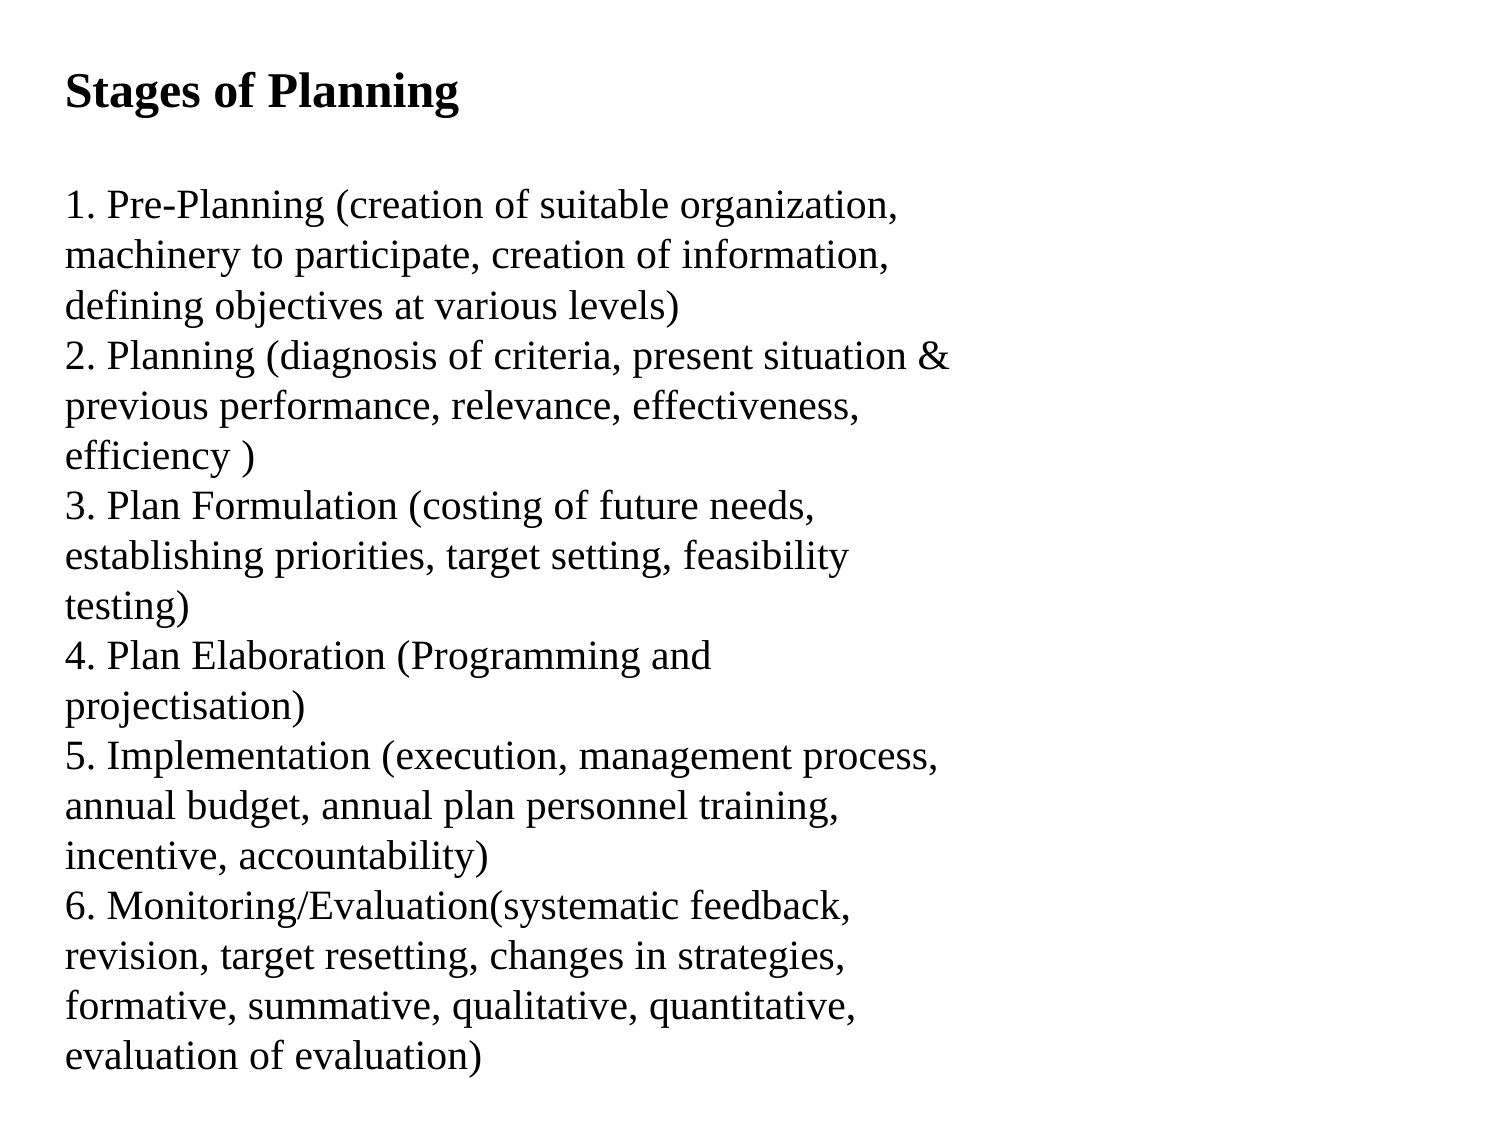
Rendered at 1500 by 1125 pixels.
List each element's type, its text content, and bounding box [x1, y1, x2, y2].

text_box Stages of Planning 1. Pre-Planning (creation of suitable organization, machinery to participate, creation of information, defining objectives at various levels) 2. Planning (diagnosis of criteria, present situation & previous performance, relevance, effectiveness, efficiency ) 3. Plan Formulation (costing of future needs, establishing priorities, target setting, feasibility testing) 4. Plan Elaboration (Programming and projectisation) 5. Implementation (execution, management process, annual budget, annual plan personnel training, incentive, accountability) 6. Monitoring/Evaluation(systematic feedback, revision, target resetting, changes in strategies, formative, summative, qualitative, quantitative, evaluation of evaluation) [50, 49, 1438, 1086]
